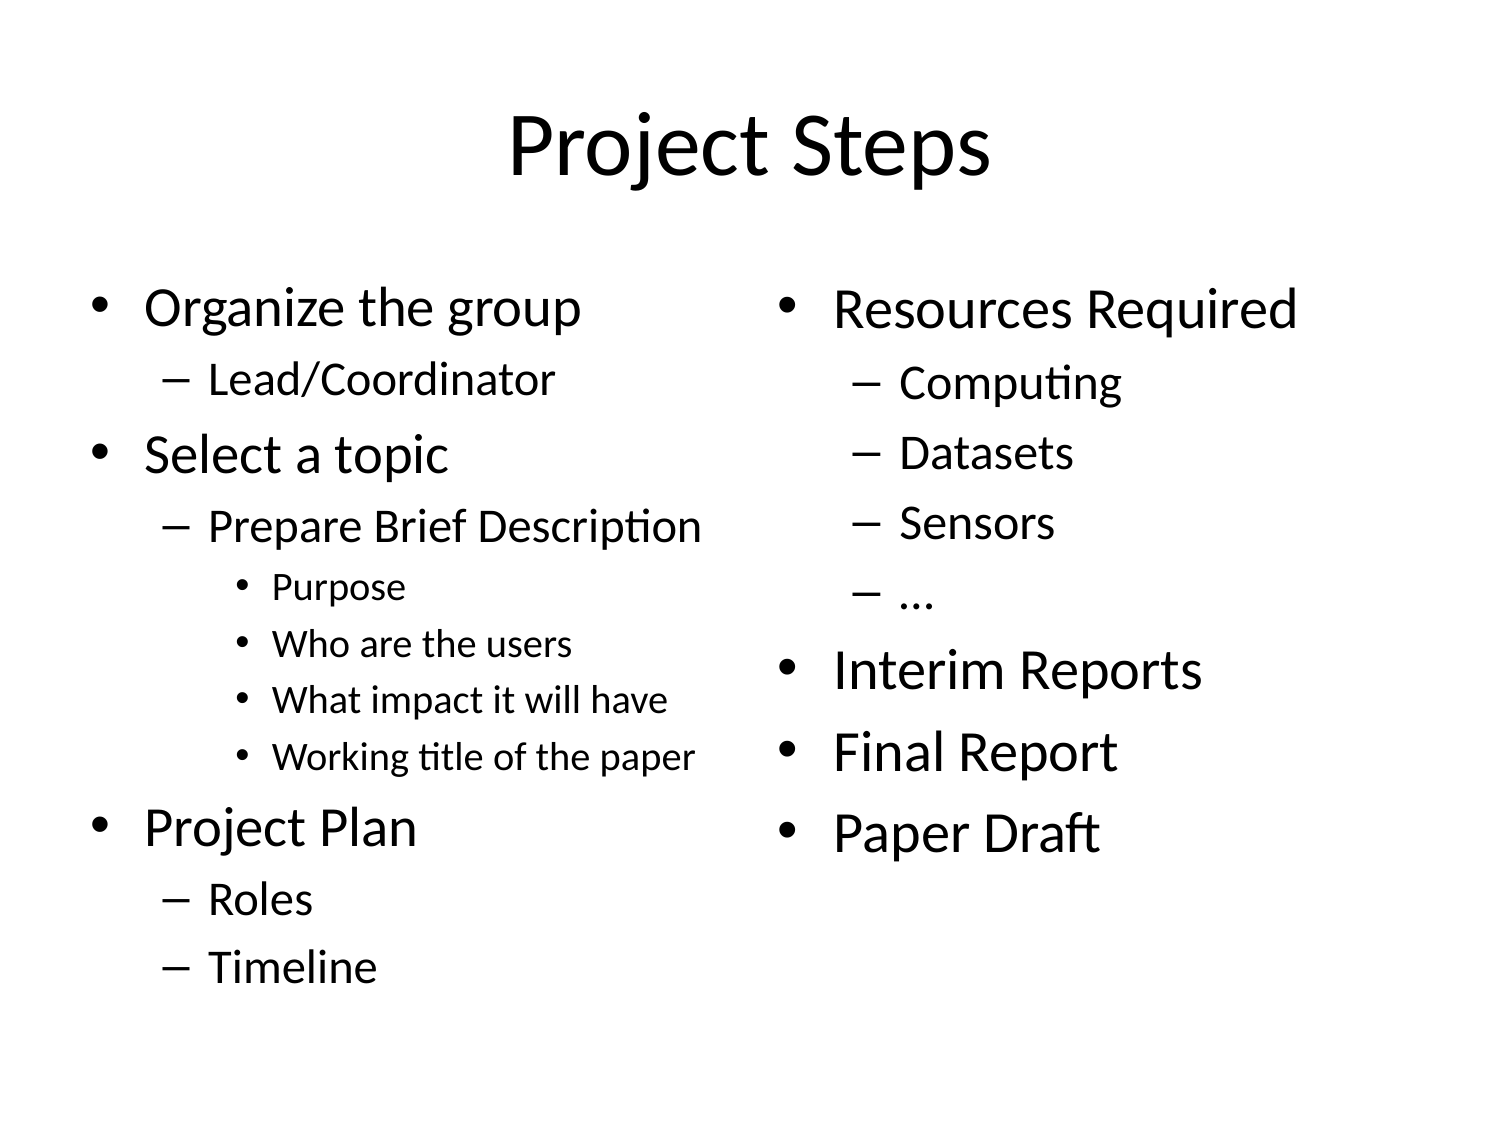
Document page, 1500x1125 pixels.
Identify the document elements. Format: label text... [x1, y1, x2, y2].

list Organize the group Lead/Coordinator Select a topic Prepare Brief Description Purpose Who are the users What impact it will have Working title of the paper Project Plan Roles Timeline [75, 262, 738, 1005]
list Resources Required Computing Datasets Sensors … Interim Reports Final Report Paper Draft [762, 262, 1425, 1005]
title Project Steps [75, 45, 1425, 233]
